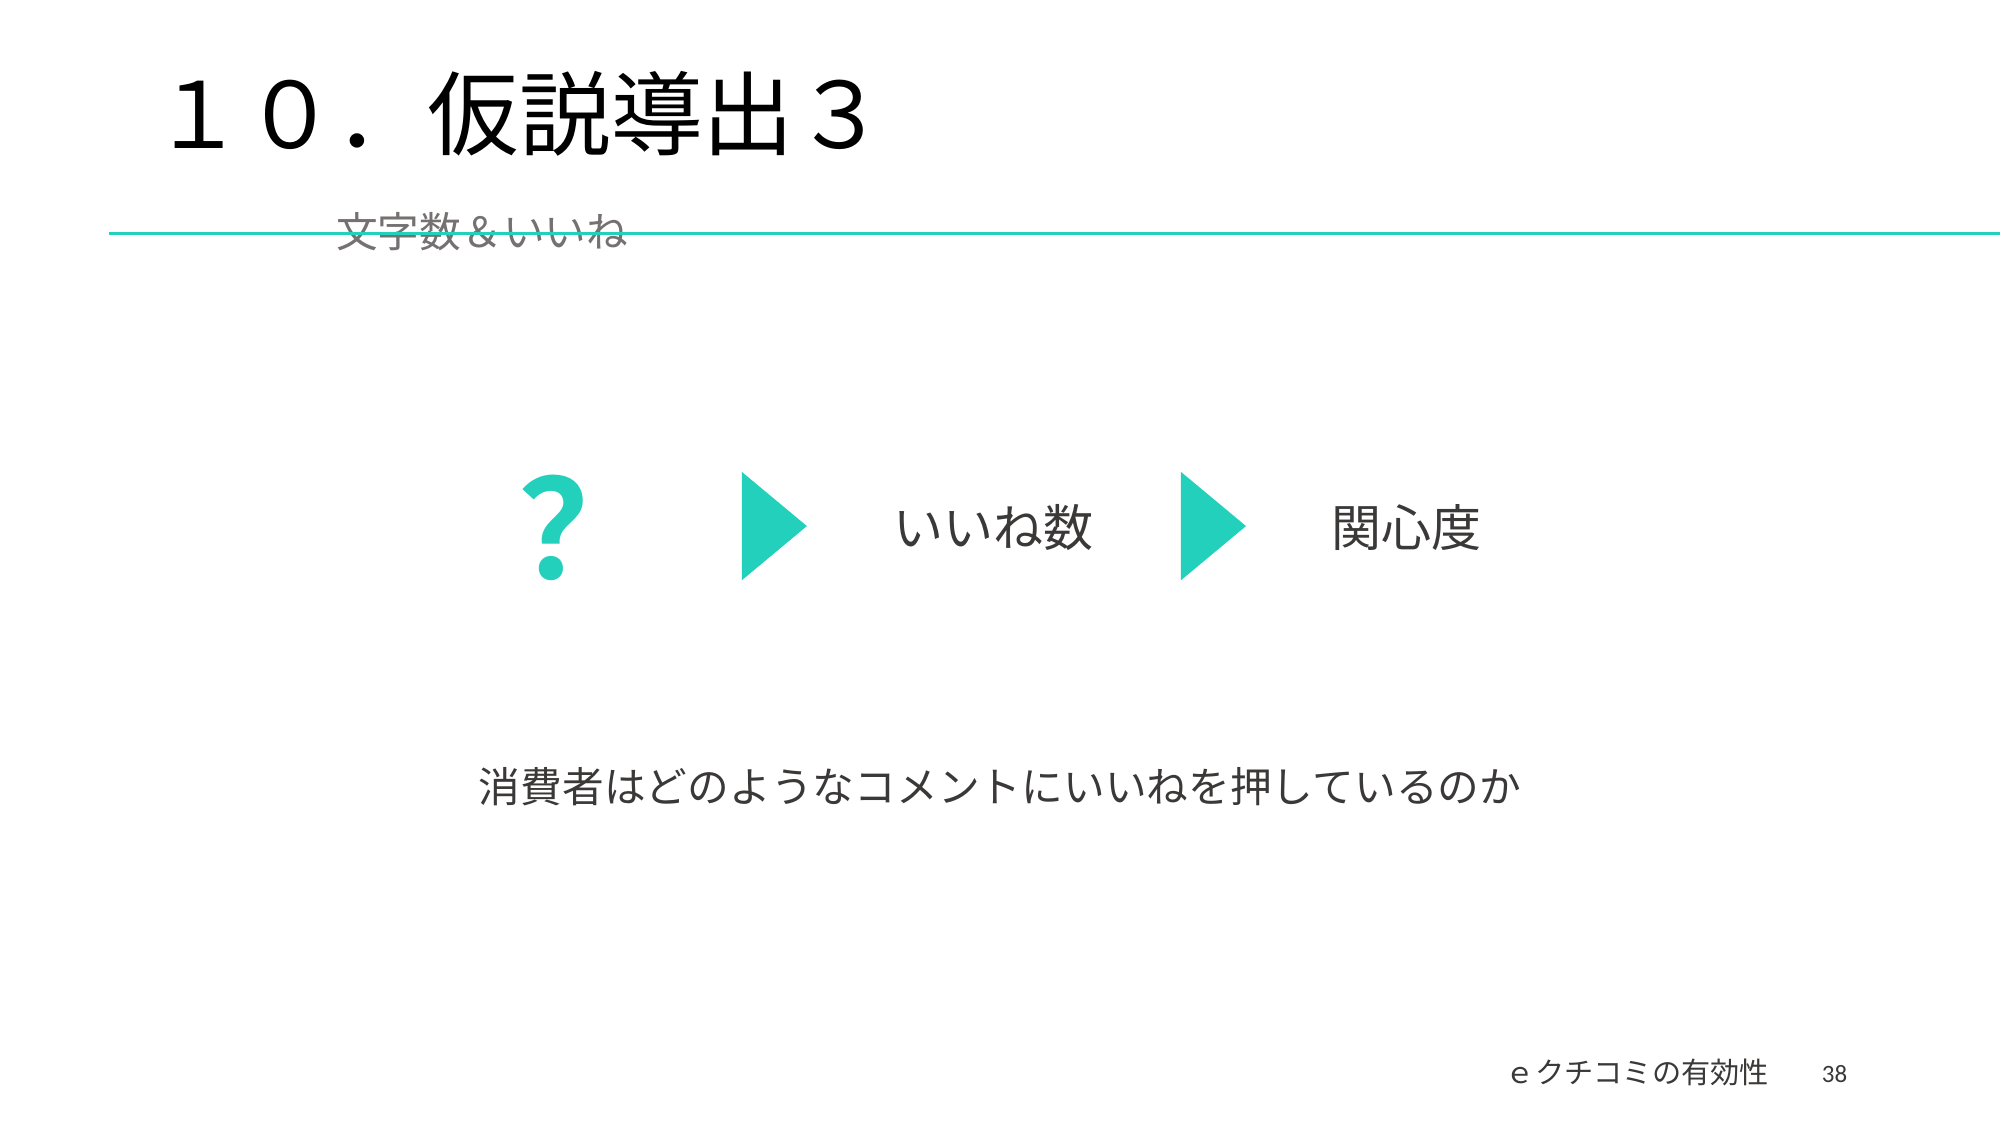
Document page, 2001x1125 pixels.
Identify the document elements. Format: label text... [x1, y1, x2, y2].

text_box 消費者はどのようなコメントにいいねを押しているのか [463, 753, 1536, 819]
title １０．仮説導出３ 文字数＆いいね [137, 235, 1863, 278]
text_box ｅクチコミの有効性 [1491, 1047, 1784, 1098]
slide_number 38 [1412, 1042, 1863, 1103]
title １０．仮説導出３ 文字数＆いいね [137, 59, 1863, 232]
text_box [502, 435, 1498, 617]
